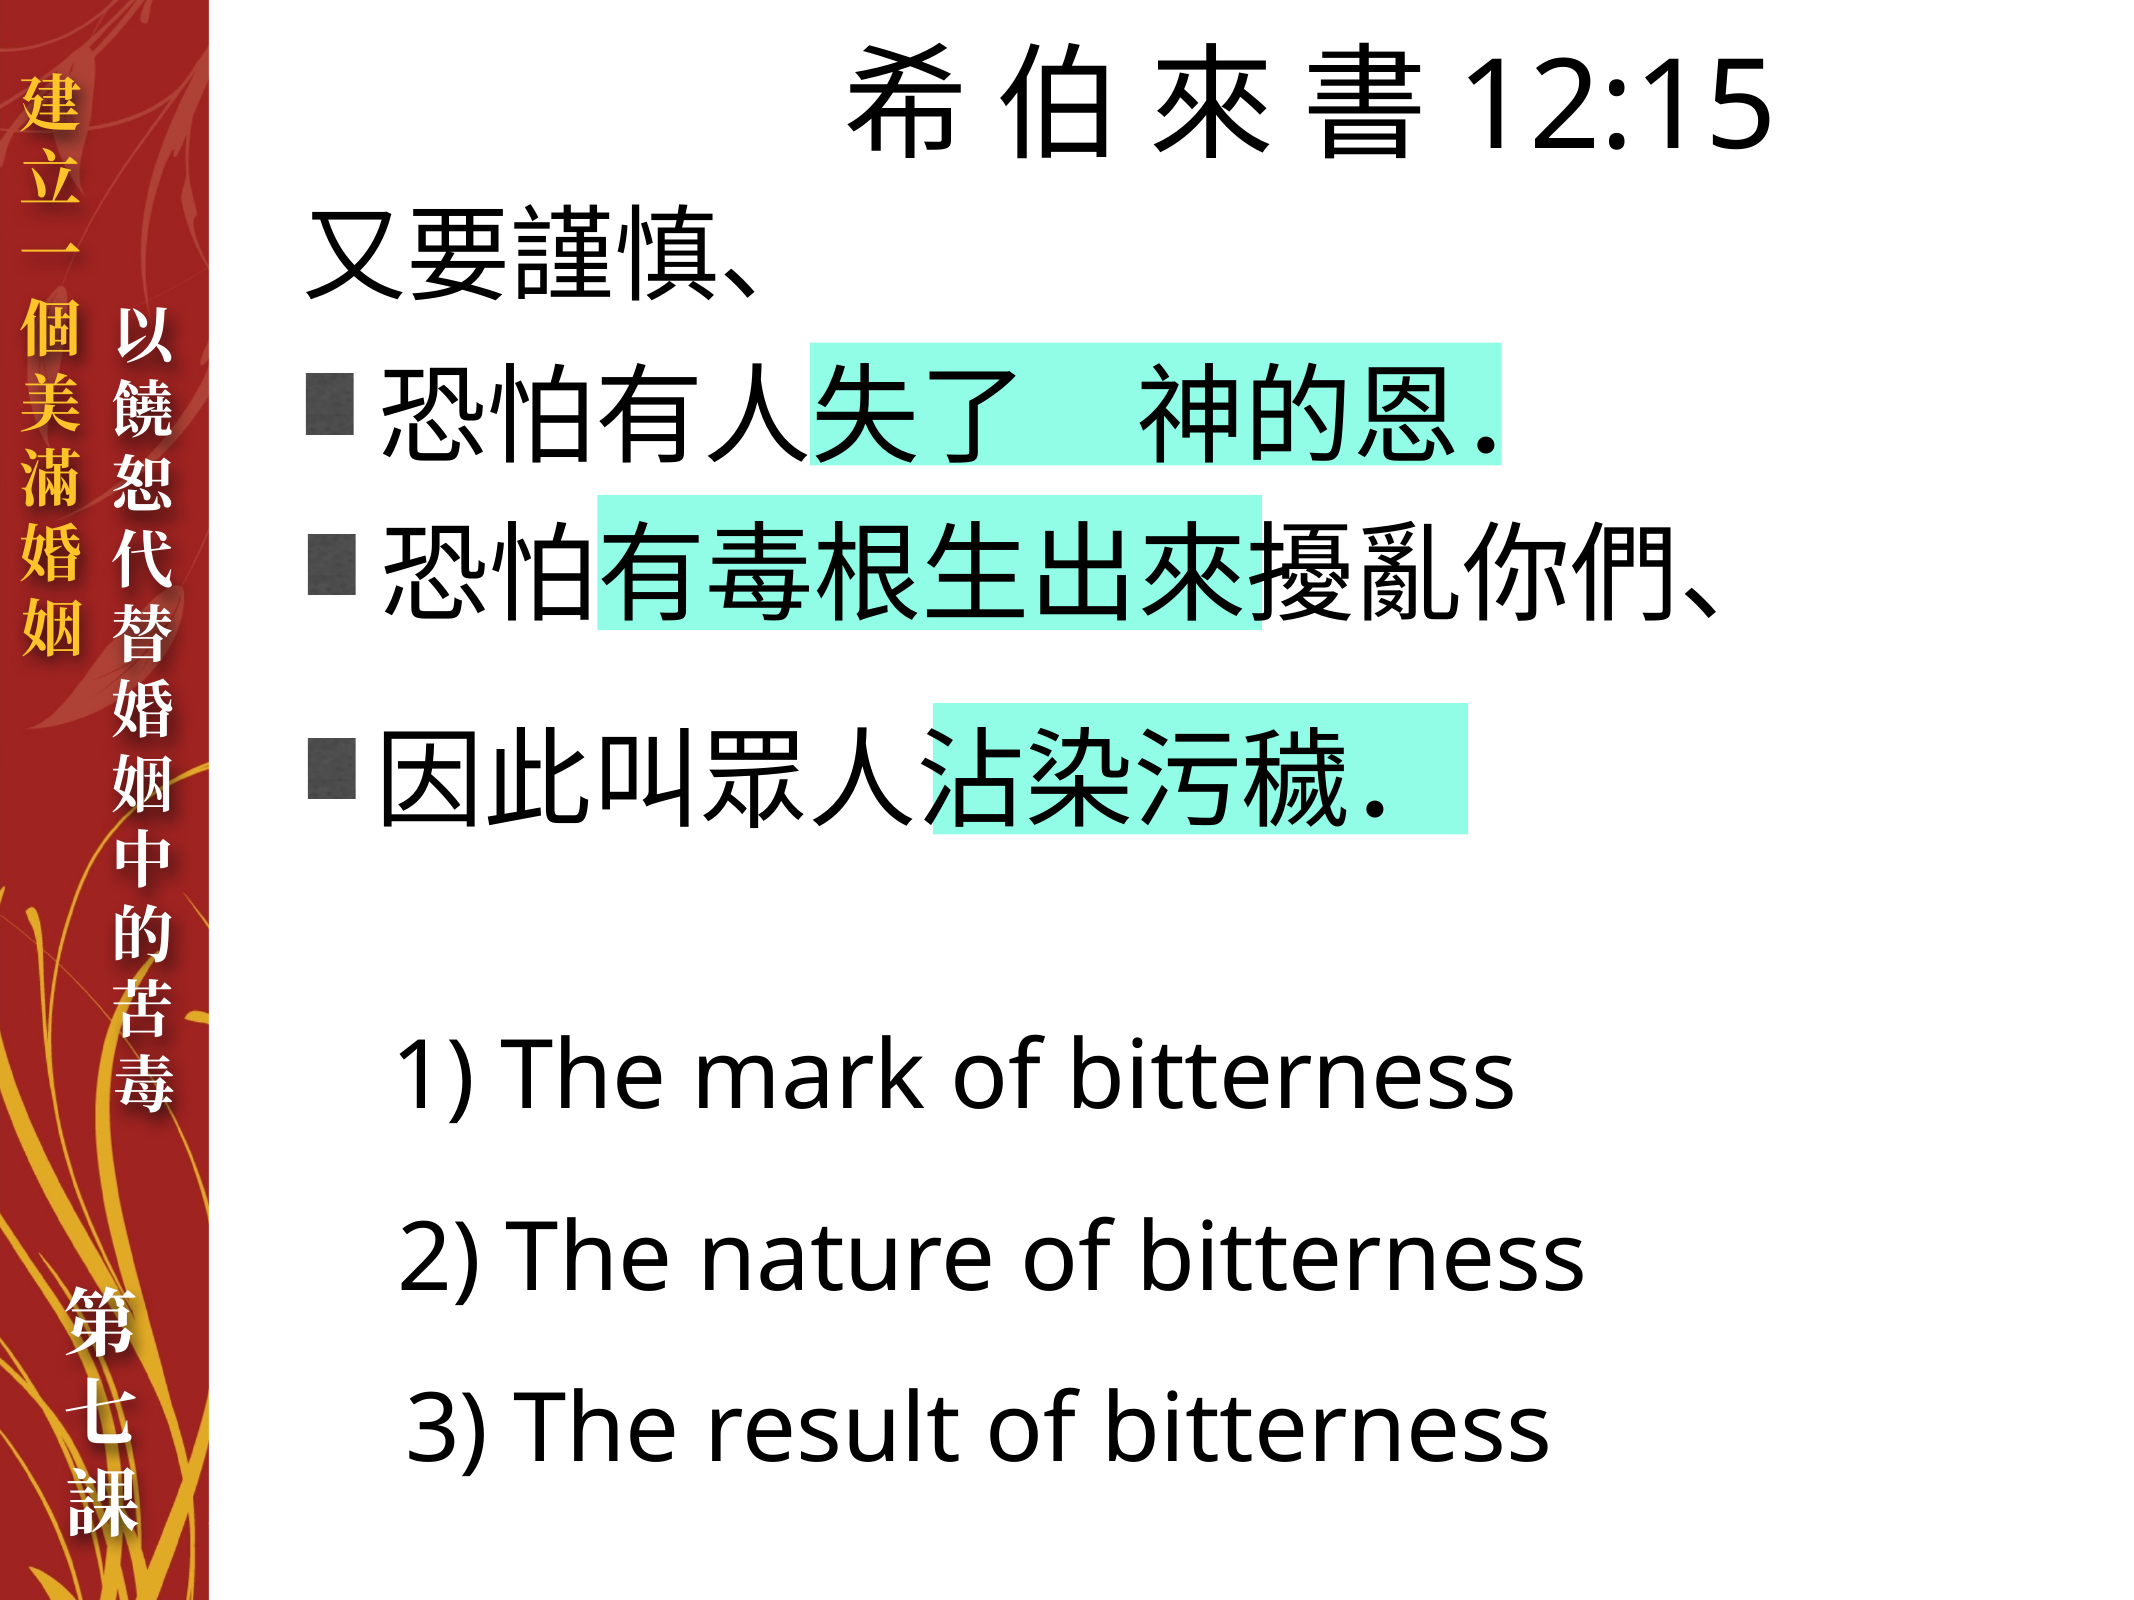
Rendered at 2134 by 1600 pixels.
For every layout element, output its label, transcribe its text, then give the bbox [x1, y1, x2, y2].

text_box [305, 338, 1836, 498]
text_box 希 伯 來 書12:15 [835, 15, 1786, 183]
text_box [307, 702, 1532, 1486]
picture [0, 0, 208, 1600]
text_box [307, 494, 1834, 1316]
text_box 又要謹慎、 [294, 180, 833, 322]
